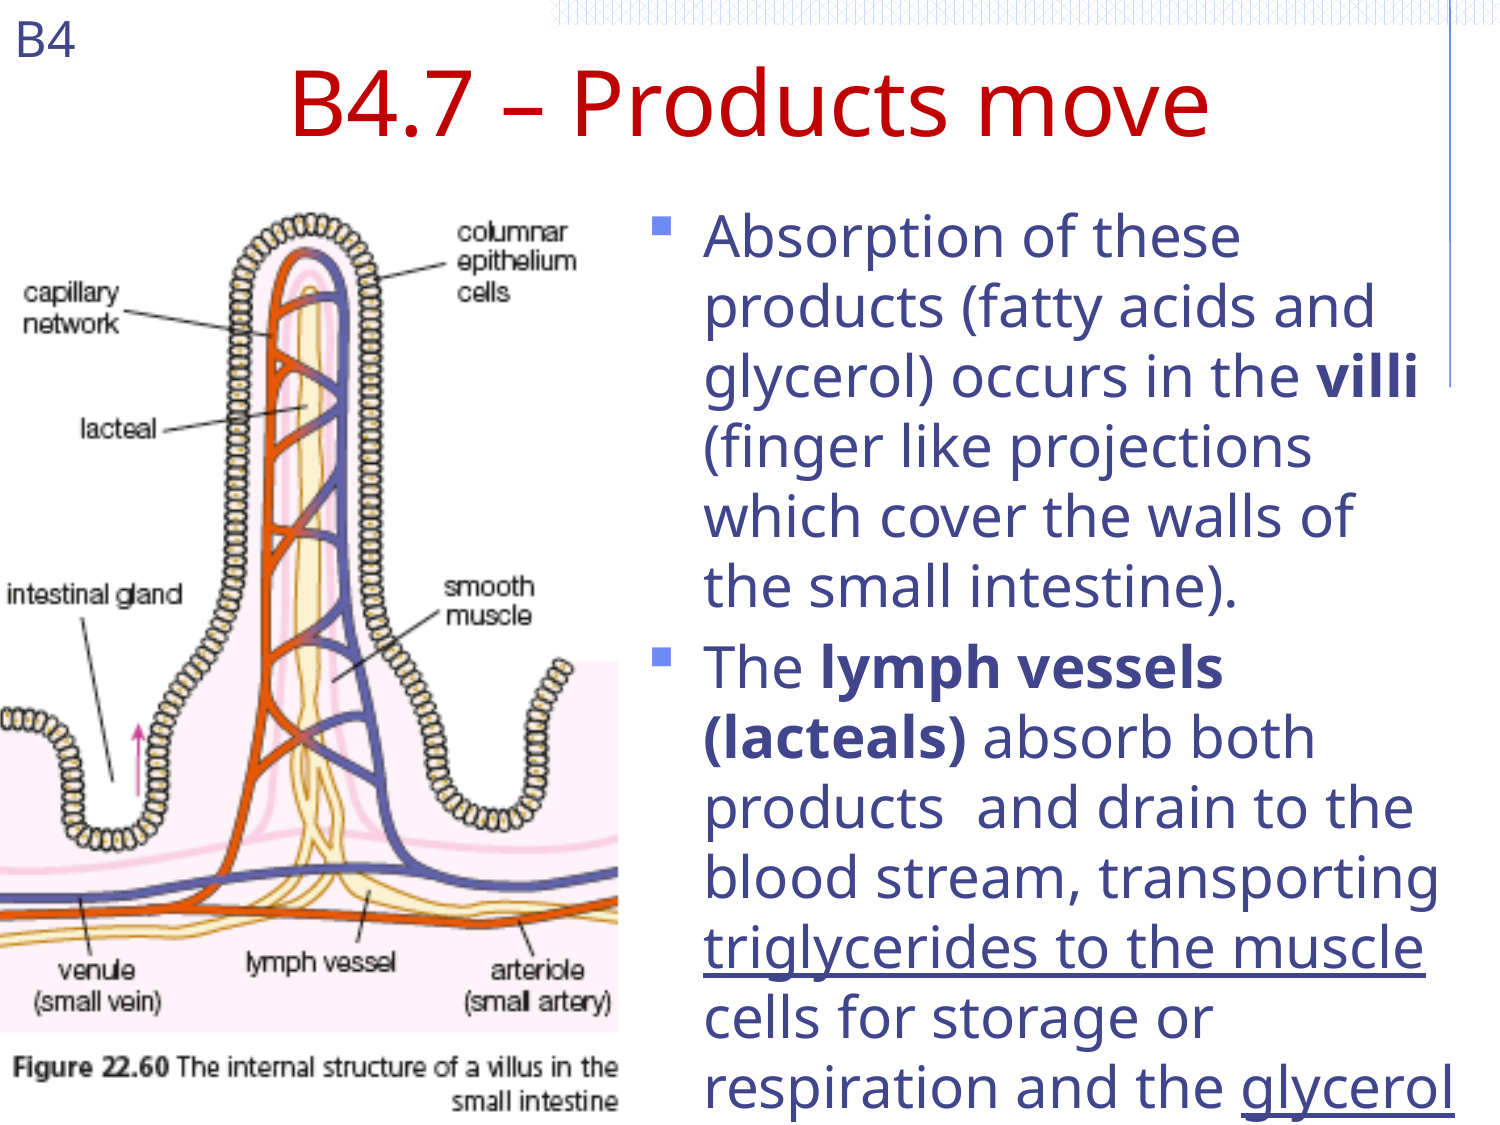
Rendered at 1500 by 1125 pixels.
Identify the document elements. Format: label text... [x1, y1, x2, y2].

list Absorption of these products (fatty acids and glycerol) occurs in the villi (finger like projections which cover the walls of the small intestine). The lymph vessels (lacteals) absorb both products and drain to the blood stream, transporting triglycerides to the muscle cells for storage or respiration and the glycerol to the liver [631, 191, 1474, 930]
title B4.7 – Products move [37, 24, 1463, 163]
picture [0, 194, 632, 1125]
